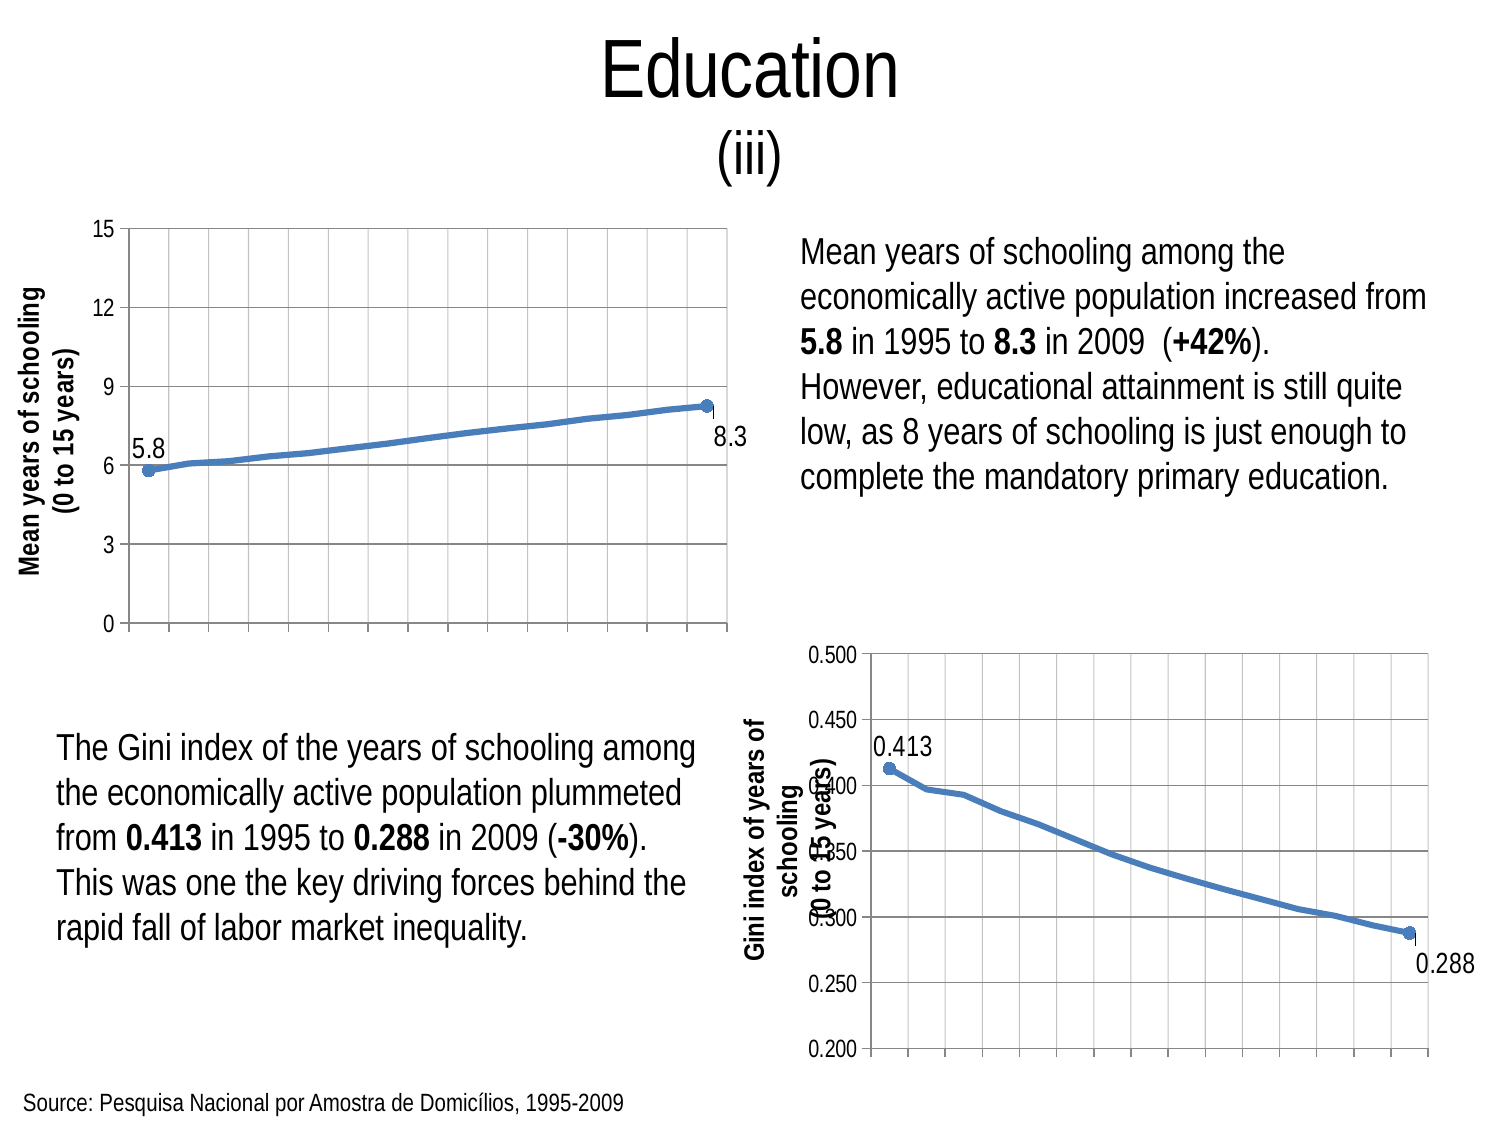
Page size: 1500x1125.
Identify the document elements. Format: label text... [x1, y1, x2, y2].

chart [0, 207, 1477, 1107]
text_box The Gini index of the years of schooling among the economically active population plummeted from 0.413 in 1995 to 0.288 in 2009 (-30%). This was one the key driving forces behind the rapid fall of labor market inequality. [41, 715, 715, 1125]
text_box Education (iii) [74, 7, 1425, 195]
text_box Mean years of schooling among the economically active population increased from 5.8 in 1995 to 8.3 in 2009 (+42%). However, educational attainment is still quite low, as 8 years of schooling is just enough to complete the mandatory primary education. [785, 219, 1459, 631]
text_box Source: Pesquisa Nacional por Amostra de Domicílios, 1995-2009 [8, 1079, 641, 1125]
